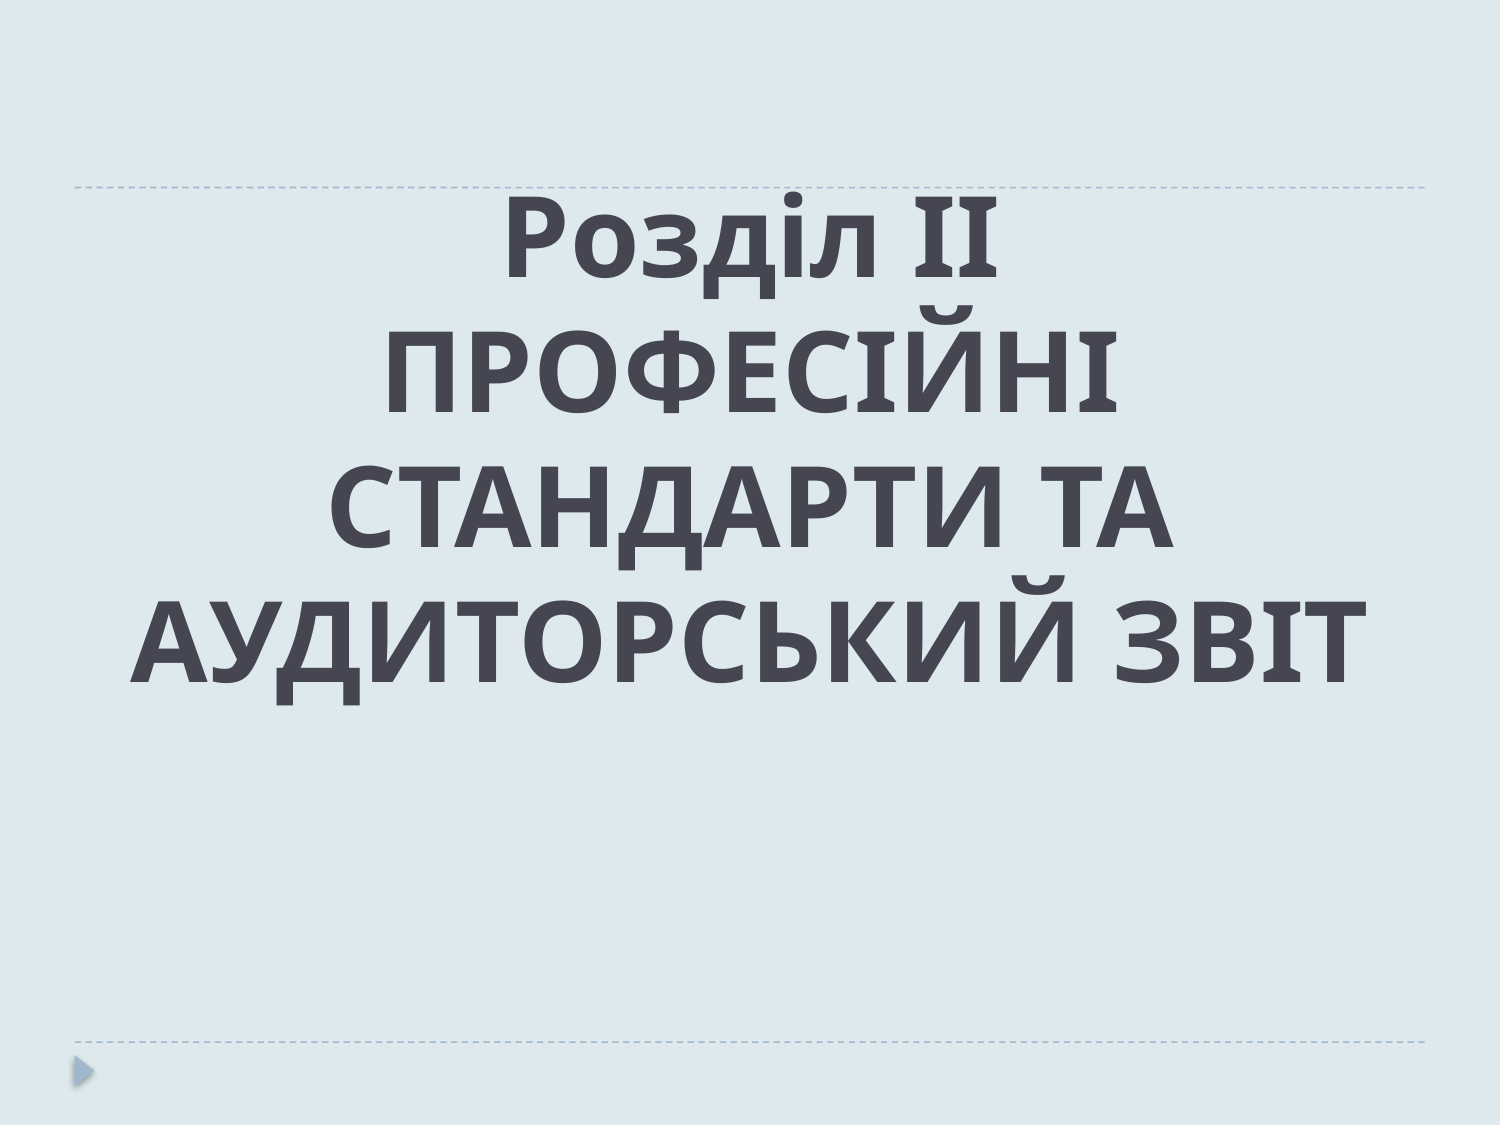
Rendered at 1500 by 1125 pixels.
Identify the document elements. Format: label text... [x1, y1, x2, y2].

title Розділ II ПРОФЕСІЙНІ СТАНДАРТИ ТА АУДИТОРСЬКИЙ ЗВІТ [75, 262, 1425, 713]
